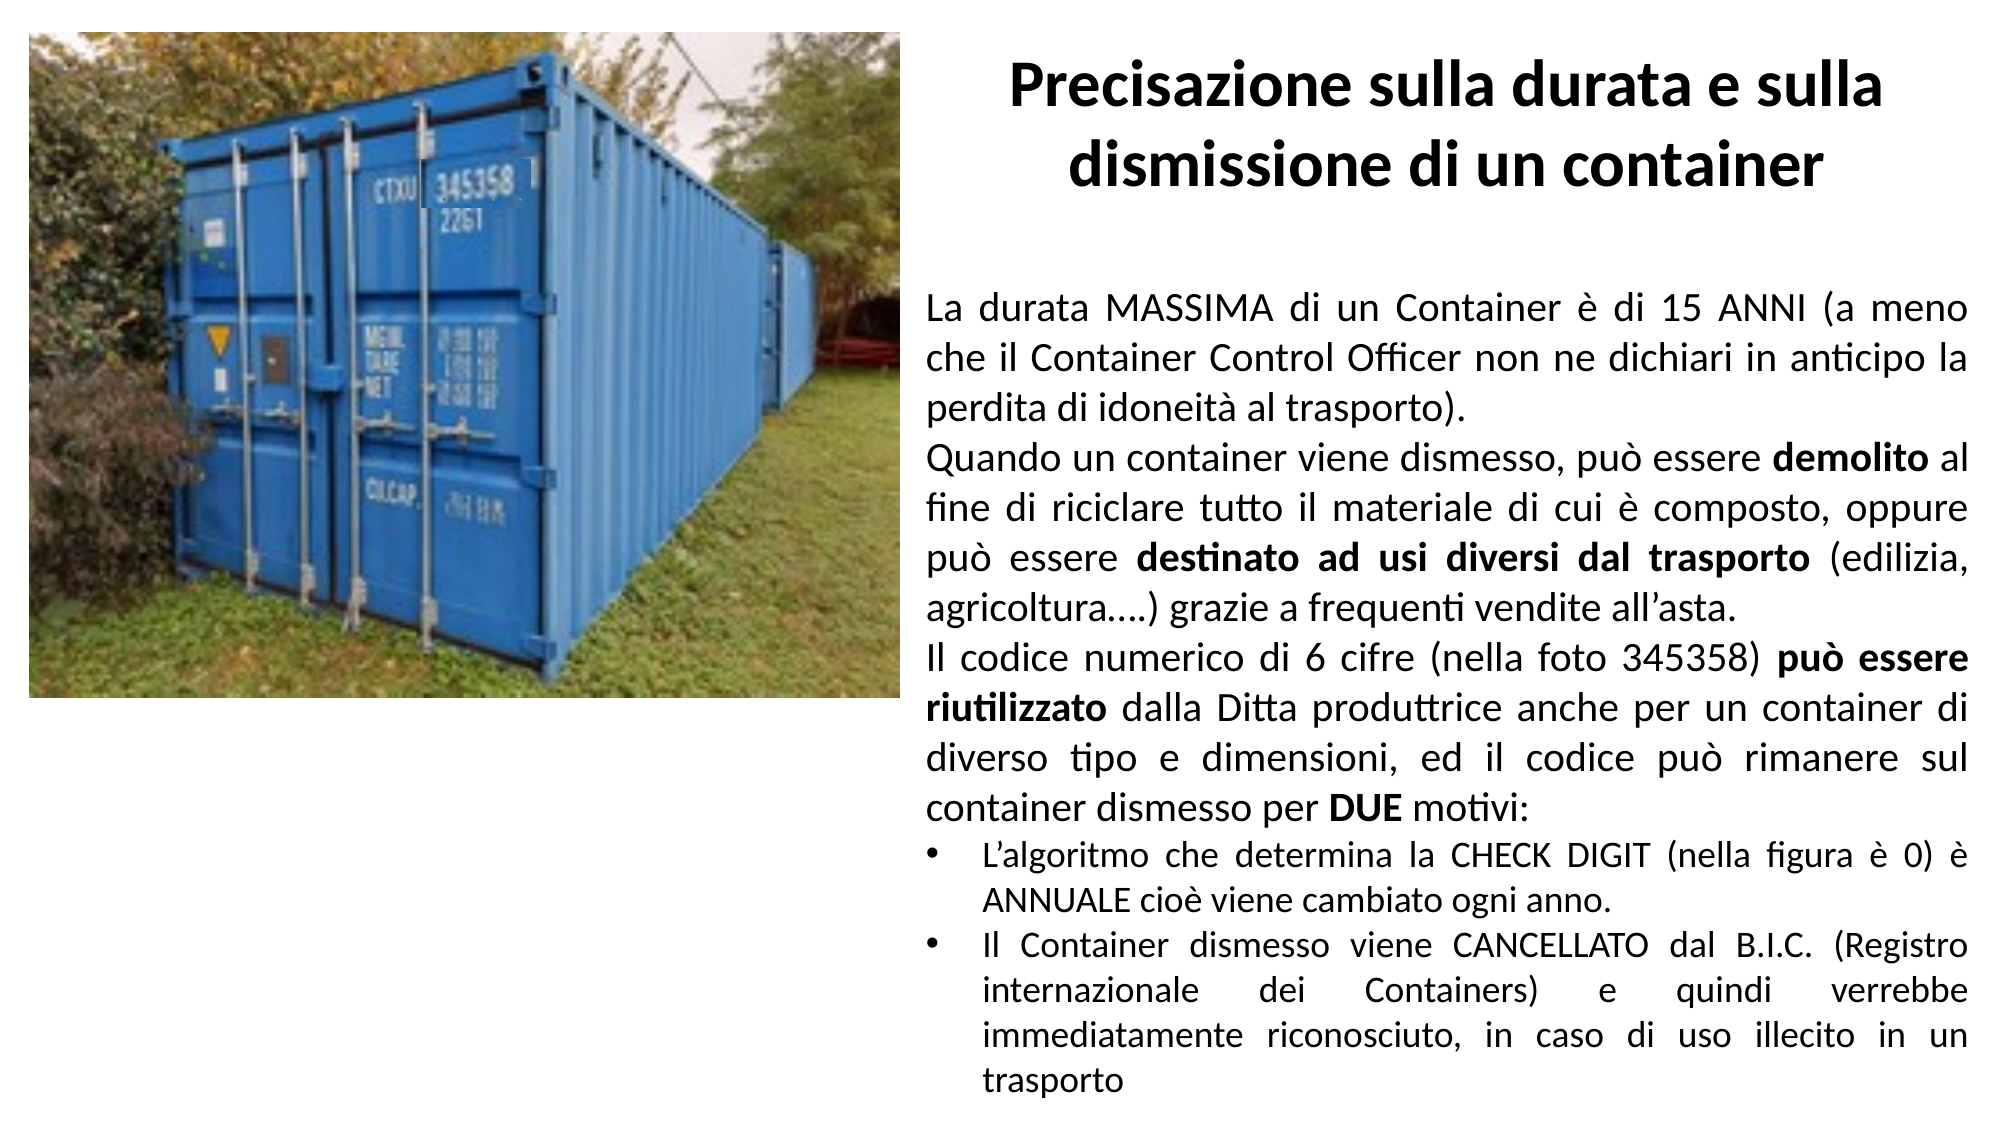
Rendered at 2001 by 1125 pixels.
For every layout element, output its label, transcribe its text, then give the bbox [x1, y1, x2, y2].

text_box Precisazione sulla durata e sulla dismissione di un container La durata MASSIMA di un Container è di 15 ANNI (a meno che il Container Control Officer non ne dichiari in anticipo la perdita di idoneità al trasporto). Quando un container viene dismesso, può essere demolito al fine di riciclare tutto il materiale di cui è composto, oppure può essere destinato ad usi diversi dal trasporto (edilizia, agricoltura….) grazie a frequenti vendite all’asta. Il codice numerico di 6 cifre (nella foto 345358) può essere riutilizzato dalla Ditta produttrice anche per un container di diverso tipo e dimensioni, ed il codice può rimanere sul container dismesso per DUE motivi: L’algoritmo che determina la CHECK DIGIT (nella figura è 0) è ANNUALE cioè viene cambiato ogni anno. Il Container dismesso viene CANCELLATO dal B.I.C. (Registro internazionale dei Containers) e quindi verrebbe immediatamente riconosciuto, in caso di uso illecito in un trasporto [911, 32, 1985, 1108]
picture [29, 32, 900, 698]
